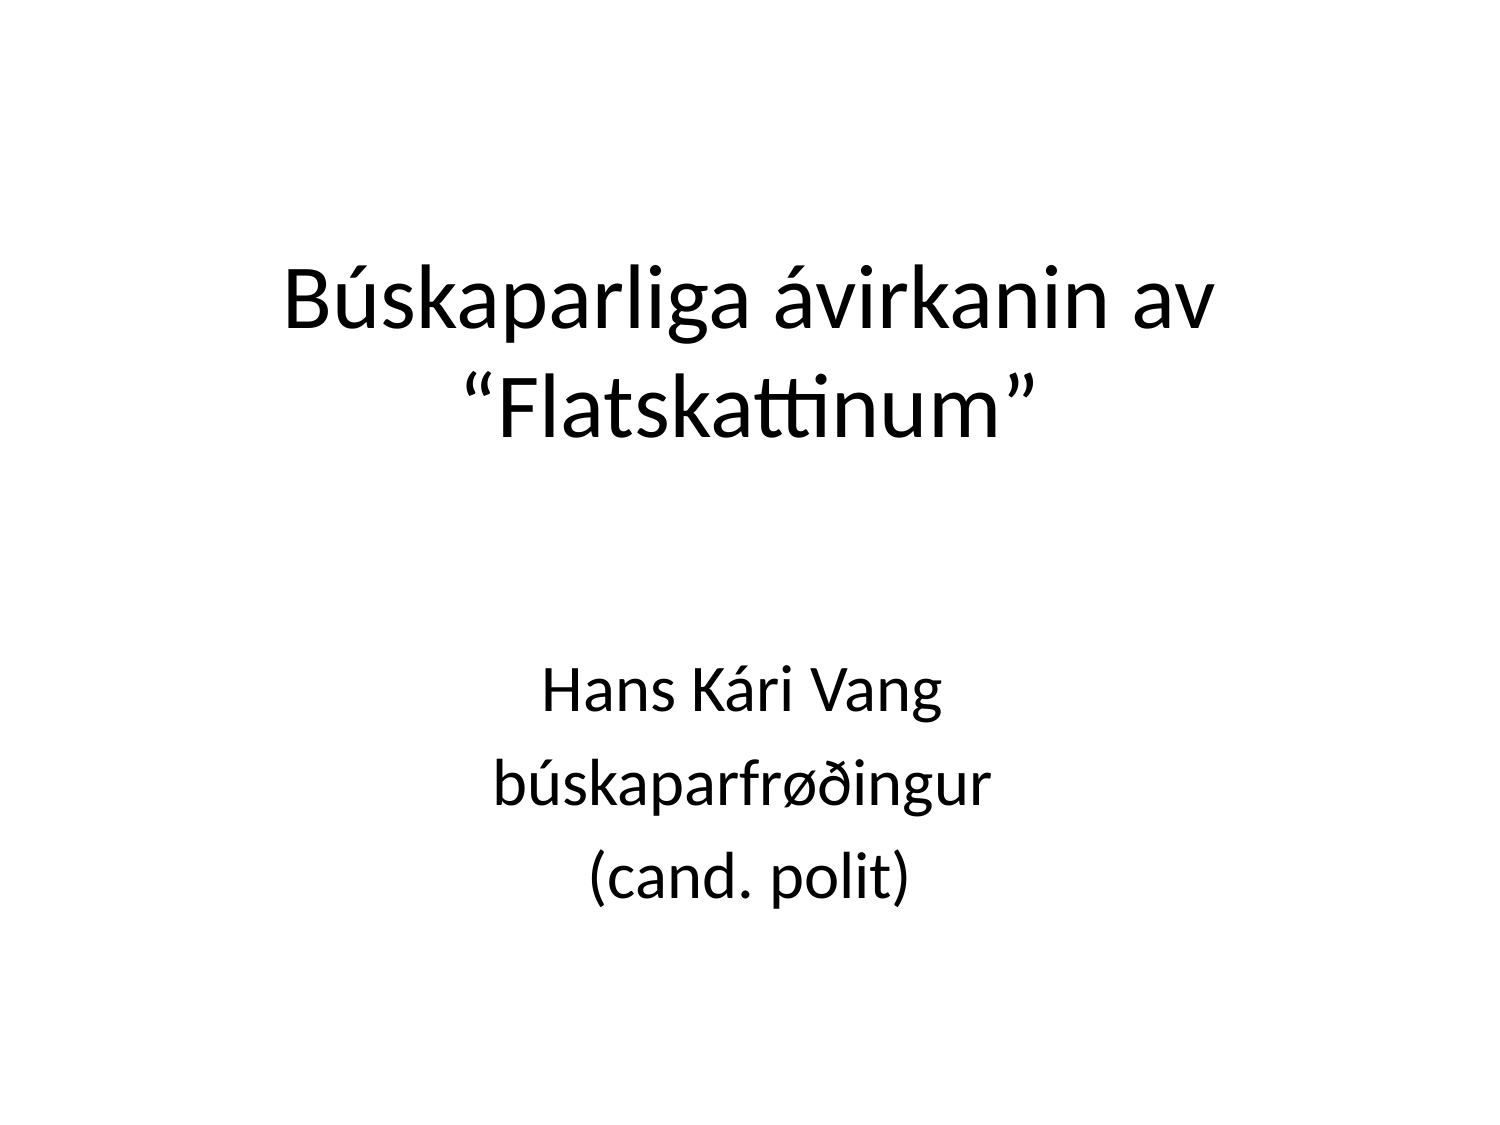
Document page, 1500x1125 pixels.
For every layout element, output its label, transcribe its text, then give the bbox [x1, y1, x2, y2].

subtitle Hans Kári Vang búskaparfrøðingur (cand. polit) [225, 637, 1275, 925]
title Búskaparliga ávirkanin av “Flatskattinum” [112, 196, 1388, 497]
